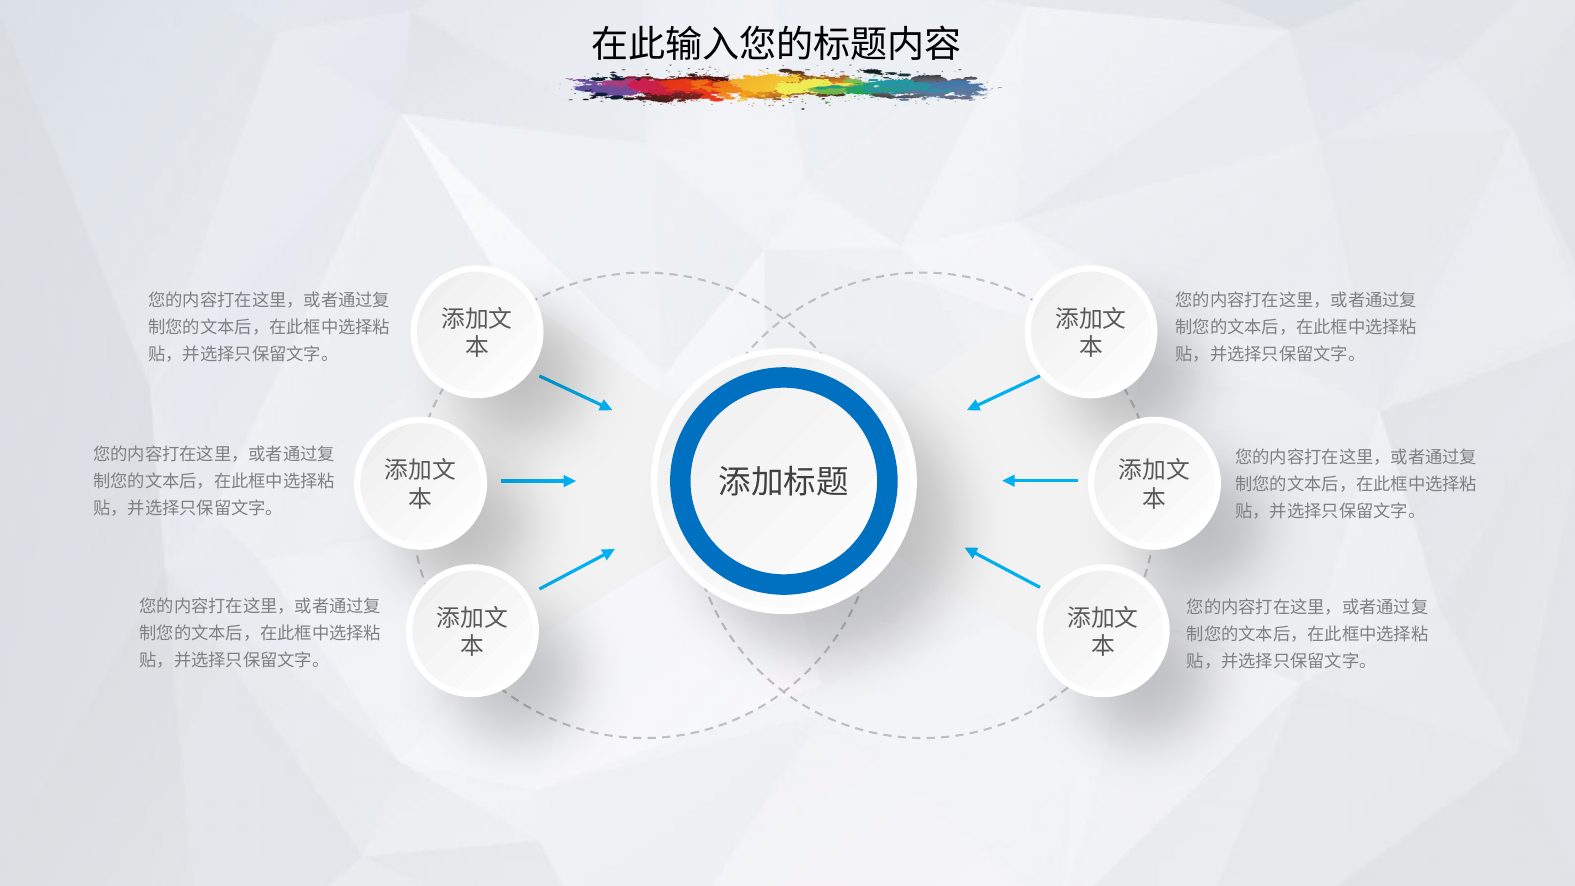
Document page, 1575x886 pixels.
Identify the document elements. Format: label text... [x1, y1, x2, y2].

text_box 添加文本 [356, 417, 487, 549]
text_box 您的内容打在这里，或者通过复制您的文本后，在此框中选择粘贴，并选择只保留文字。 [1223, 433, 1498, 527]
text_box 在此输入您的标题内容 [580, 14, 988, 61]
text_box [428, 405, 437, 419]
text_box 添加文本 [1025, 266, 1157, 398]
text_box [545, 272, 783, 739]
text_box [539, 375, 613, 411]
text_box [964, 547, 1041, 588]
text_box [966, 375, 1041, 411]
text_box 添加文本 [1037, 565, 1169, 697]
text_box 您的内容打在这里，或者通过复制您的文本后，在此框中选择粘贴，并选择只保留文字。 [1175, 584, 1449, 677]
text_box 添加文本 [411, 266, 543, 398]
text_box 您的内容打在这里，或者通过复制您的文本后，在此框中选择粘贴，并选择只保留文字。 [127, 583, 402, 677]
text_box 您的内容打在这里，或者通过复制您的文本后，在此框中选择粘贴，并选择只保留文字。 [81, 430, 356, 524]
text_box 您的内容打在这里，或者通过复制您的文本后，在此框中选择粘贴，并选择只保留文字。 [1163, 277, 1438, 370]
text_box [750, 272, 1114, 739]
text_box 您的内容打在这里，或者通过复制您的文本后，在此框中选择粘贴，并选择只保留文字。 [136, 277, 411, 370]
text_box 添加文本 [1088, 417, 1220, 549]
text_box 添加文本 [406, 565, 538, 697]
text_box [539, 548, 615, 590]
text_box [653, 350, 914, 612]
picture [0, 0, 1575, 886]
